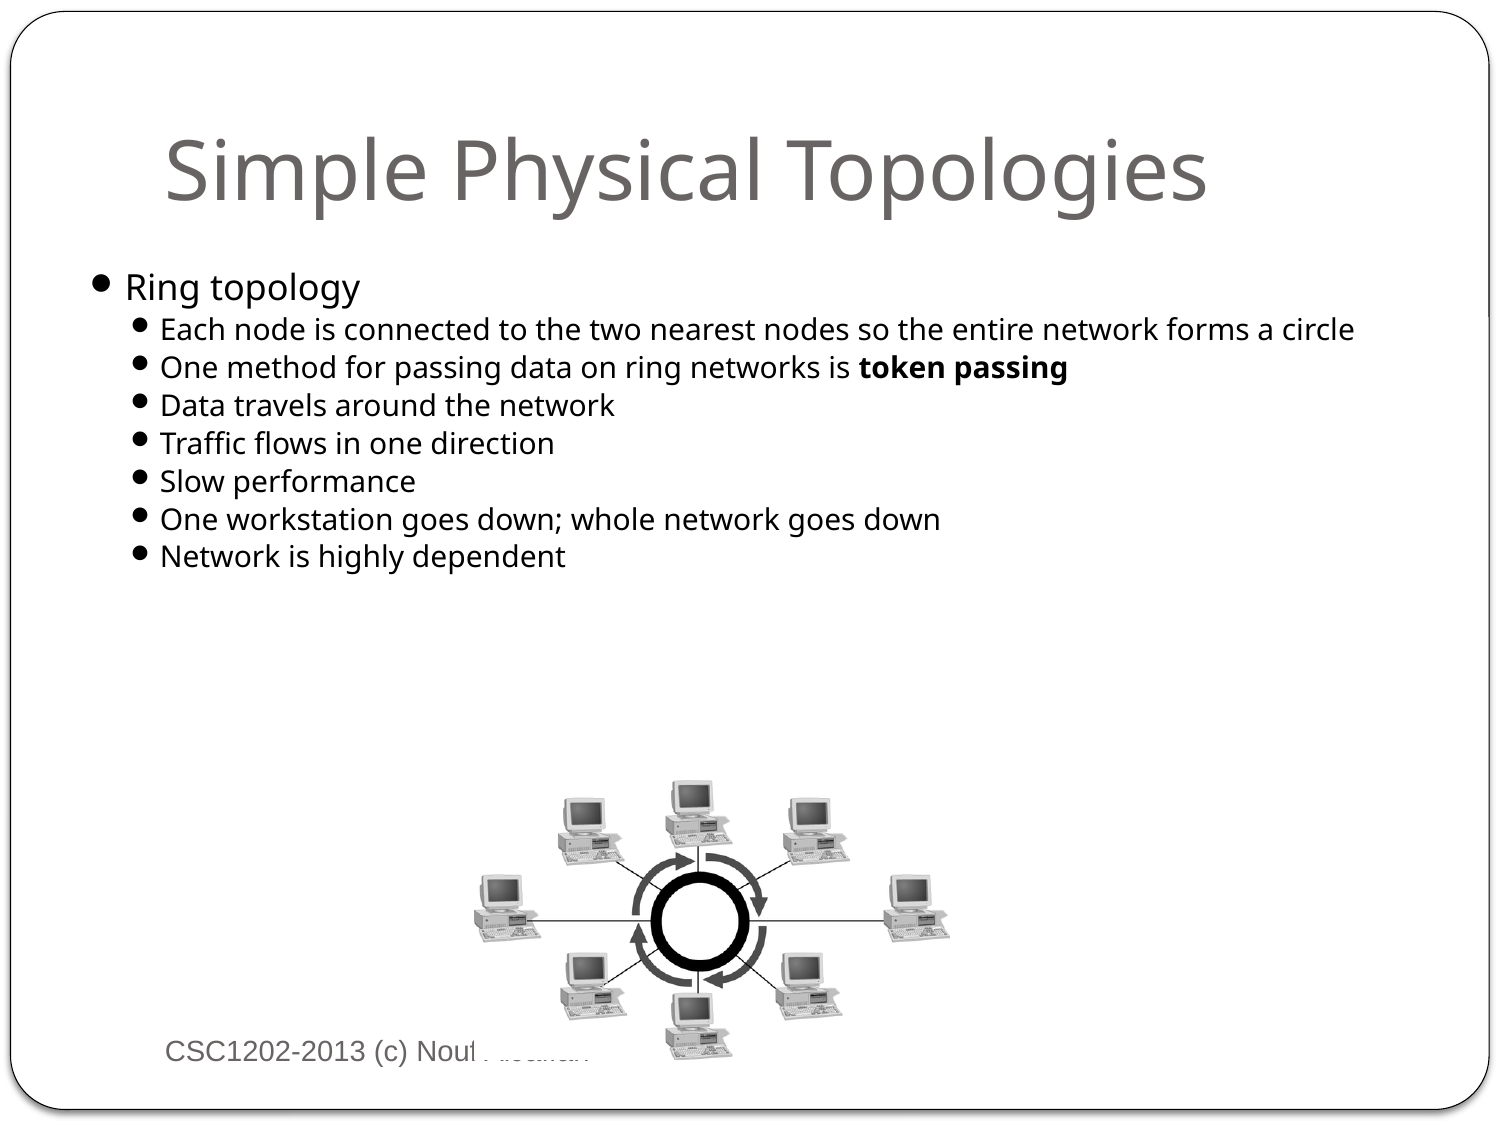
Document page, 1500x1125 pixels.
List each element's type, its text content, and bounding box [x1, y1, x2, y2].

title Simple Physical Topologies [150, 45, 1425, 233]
list Ring topology Each node is connected to the two nearest nodes so the entire network forms a circle One method for passing data on ring networks is token passing Data travels around the network Traffic flows in one direction Slow performance One workstation goes down; whole network goes down Network is highly dependent [75, 262, 1425, 610]
picture [474, 776, 951, 1060]
footer CSC1202-2013 (c) Nouf AlJaffan [150, 1012, 800, 1088]
